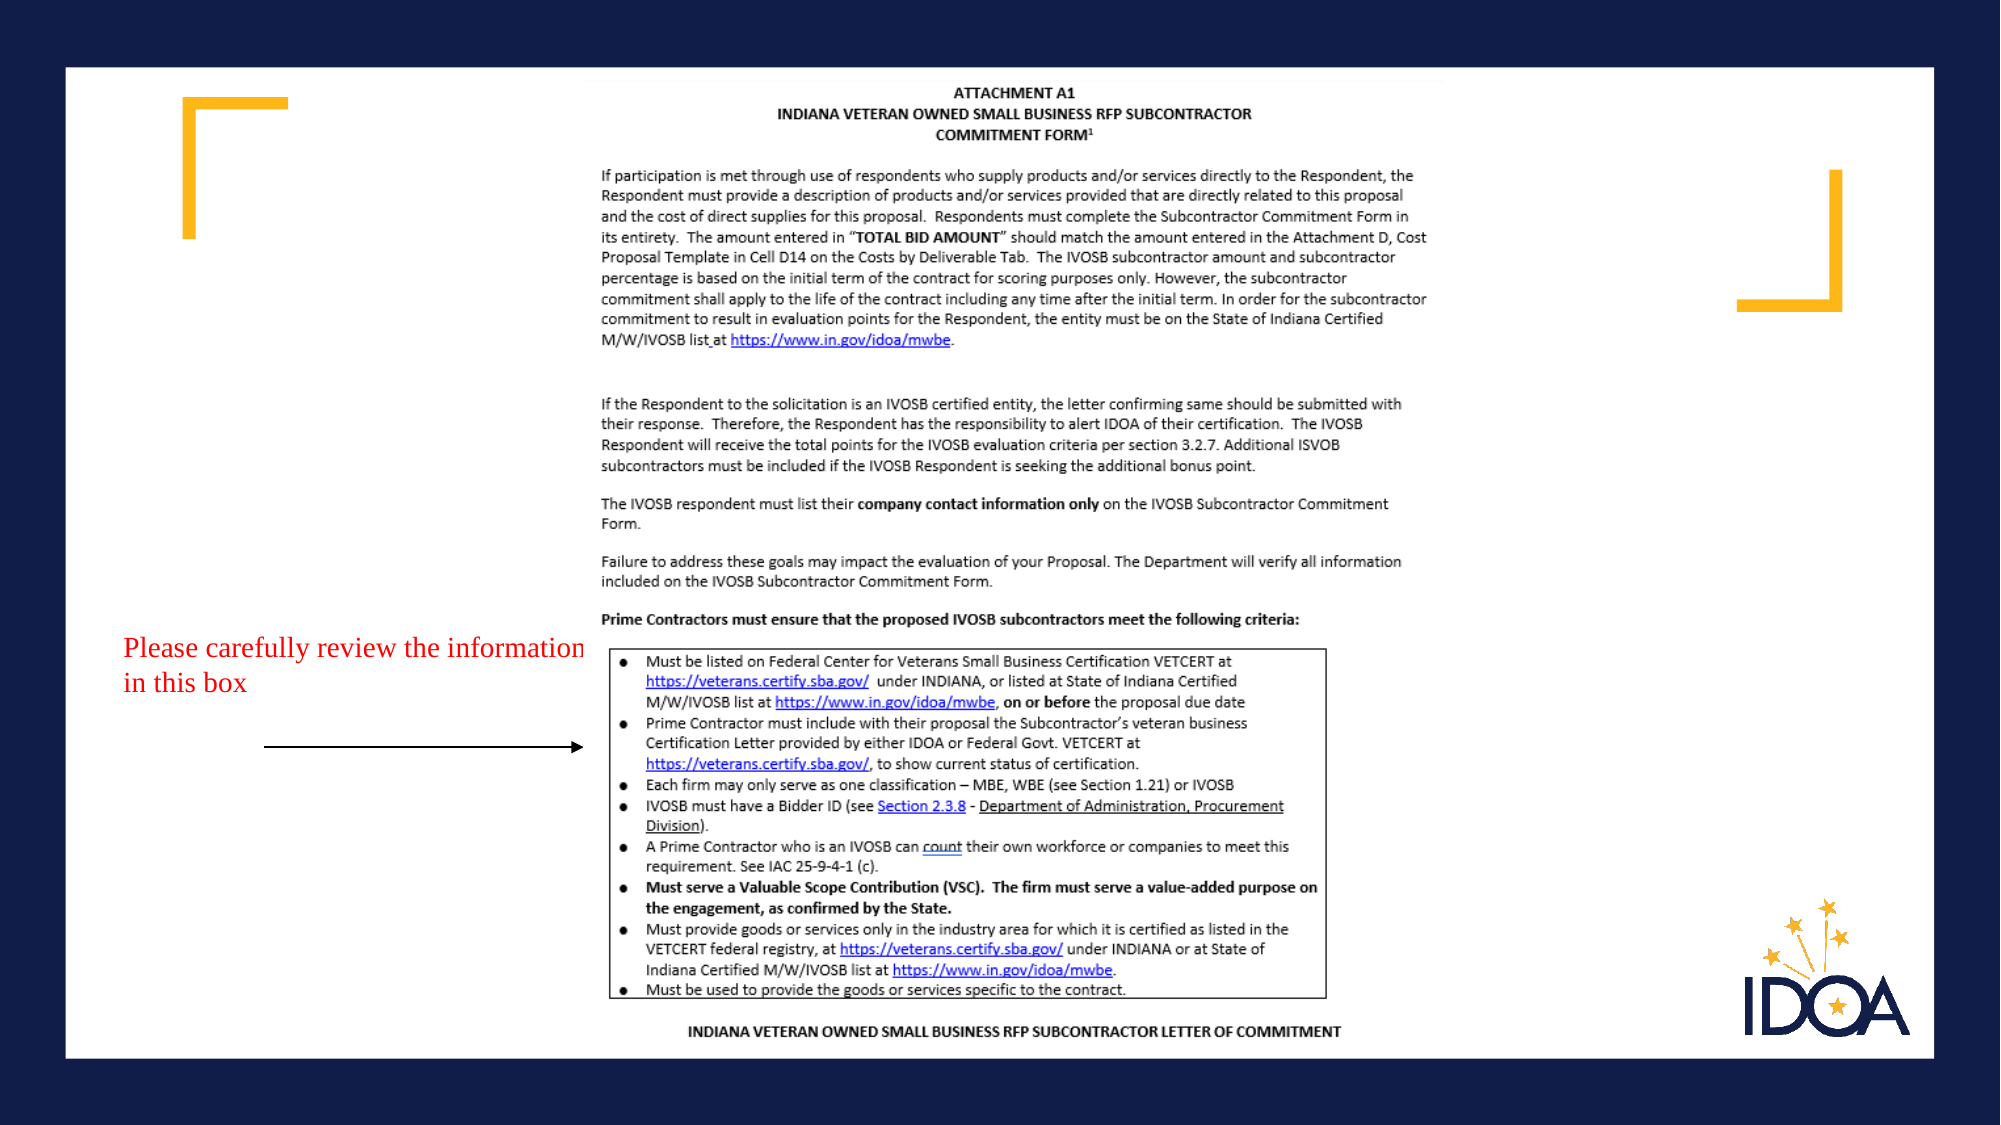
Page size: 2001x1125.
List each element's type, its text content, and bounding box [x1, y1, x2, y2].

picture [1702, 857, 1959, 1114]
text_box Please carefully review the information in this box [108, 620, 578, 706]
picture [583, 80, 1446, 1045]
